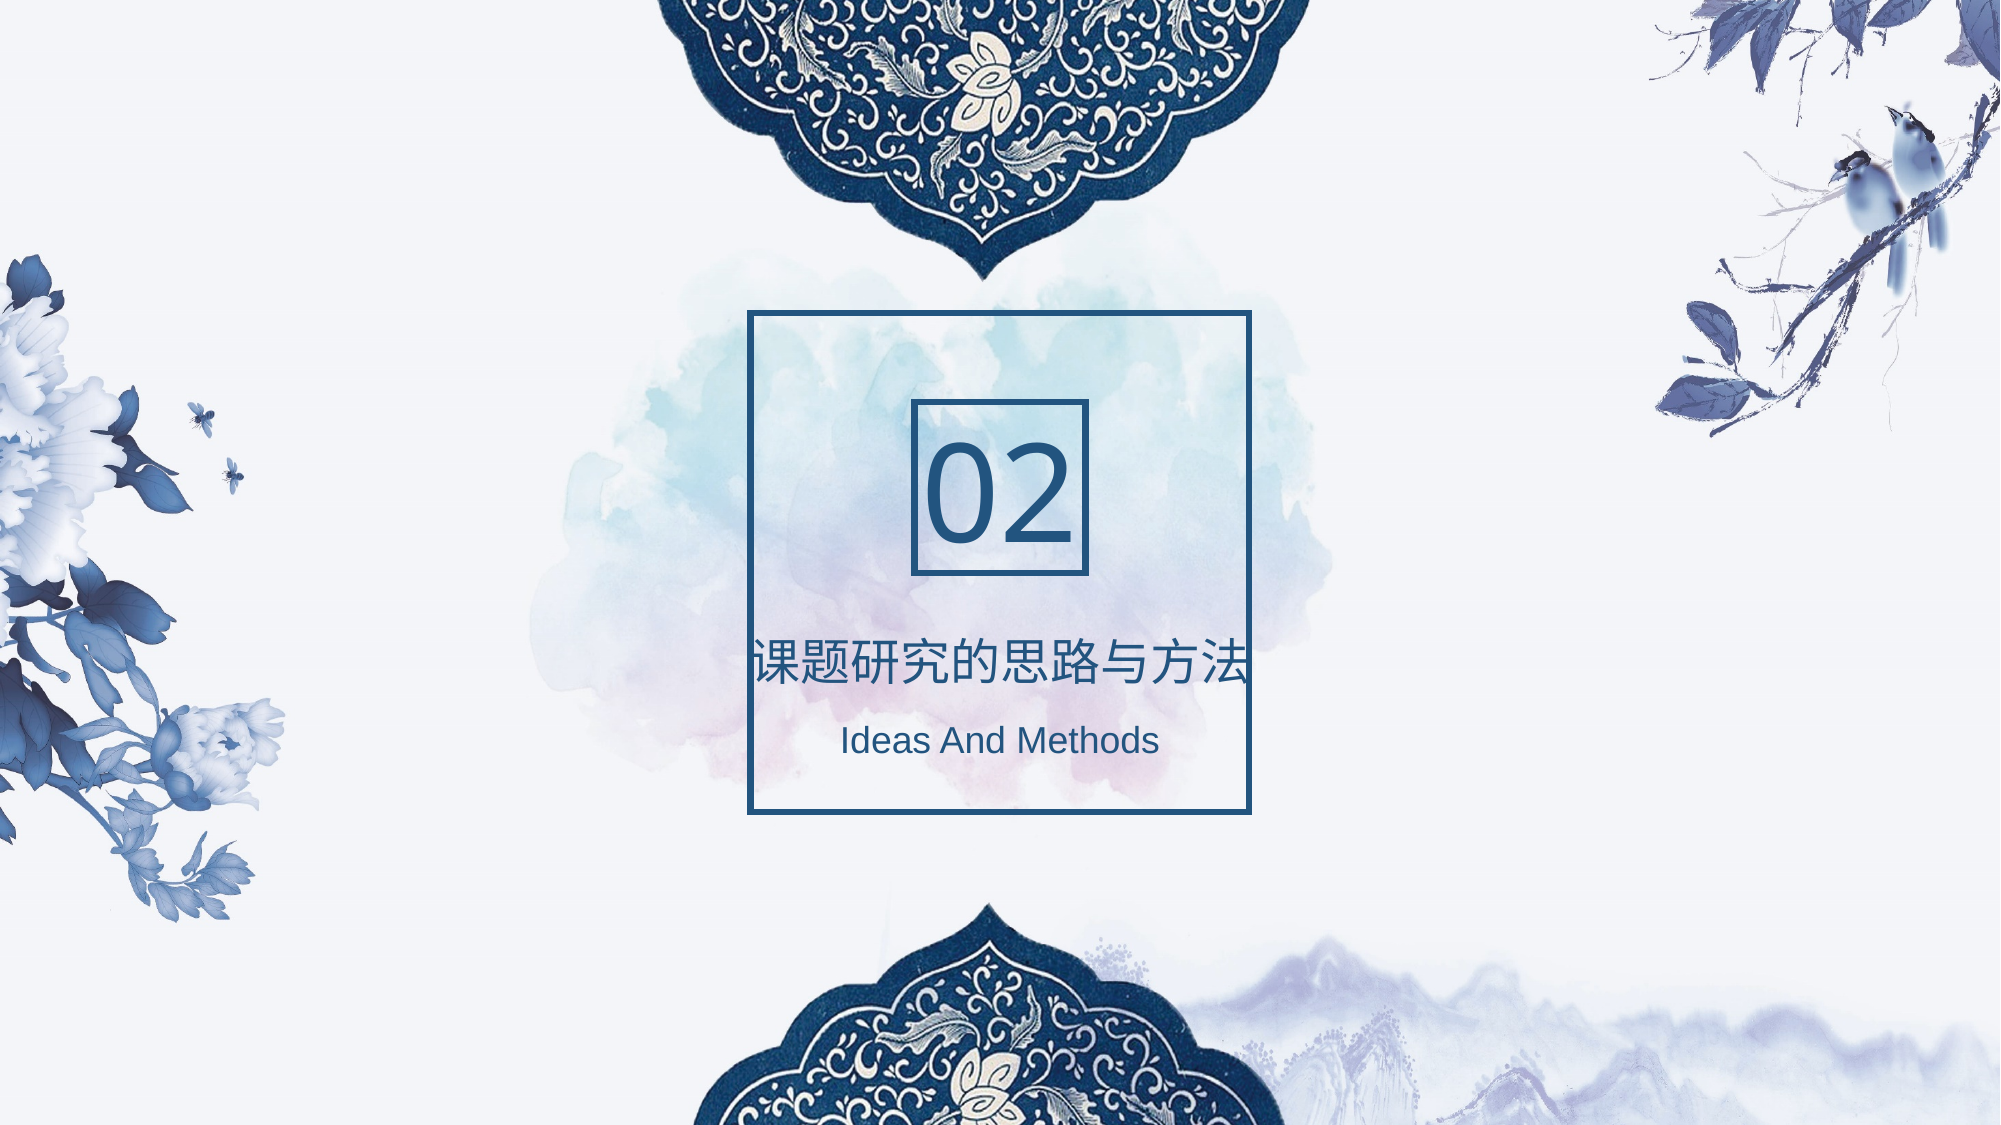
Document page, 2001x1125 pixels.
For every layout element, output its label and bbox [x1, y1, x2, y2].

picture [0, 0, 2000, 1125]
text_box [750, 313, 1250, 812]
